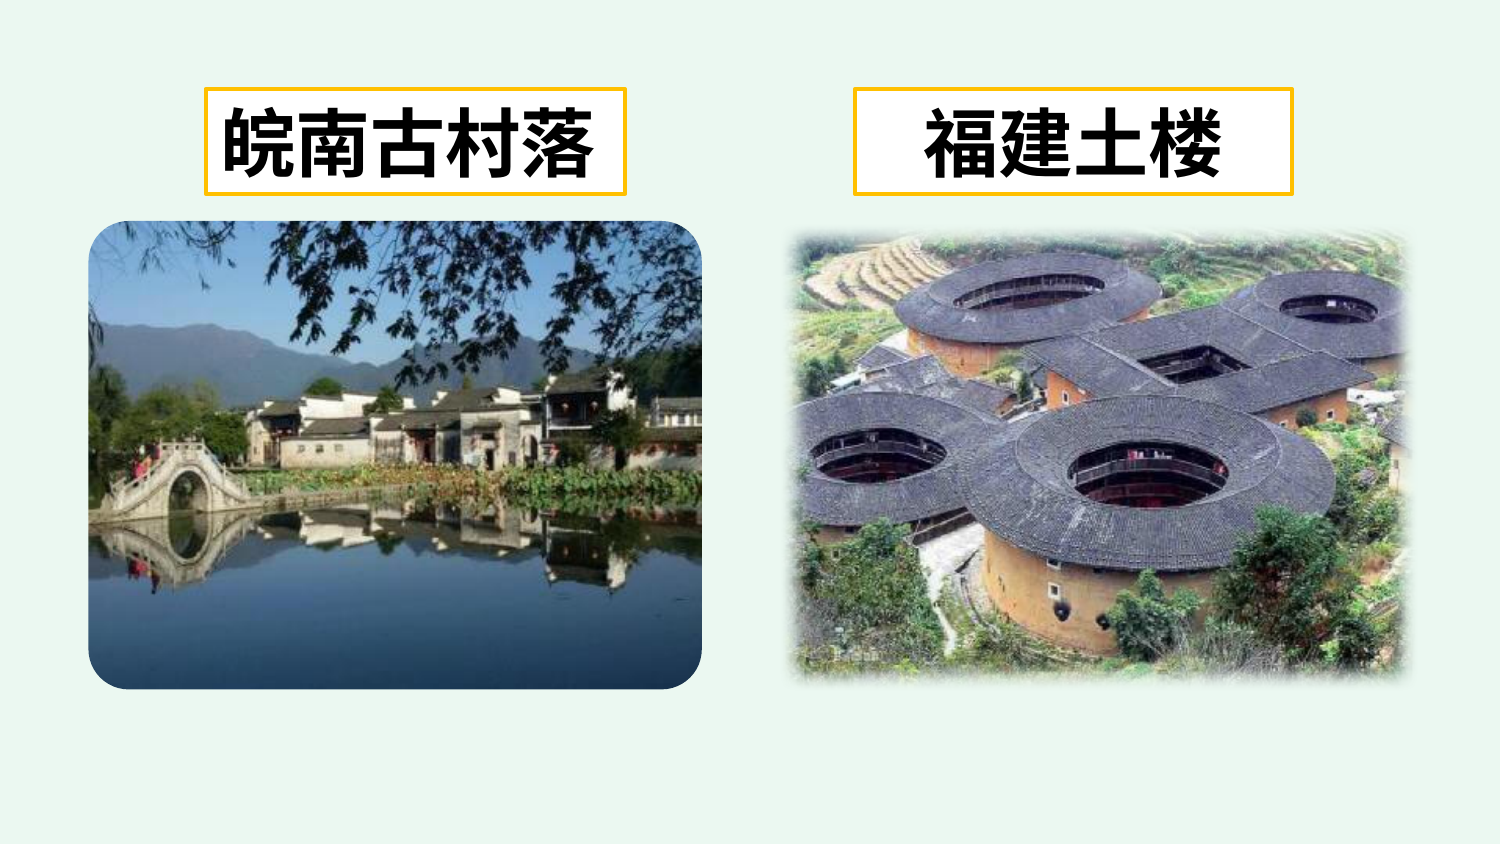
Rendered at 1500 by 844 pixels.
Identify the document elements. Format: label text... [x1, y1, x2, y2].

picture [88, 220, 703, 690]
picture [779, 223, 1419, 693]
text_box 皖南古村落 [204, 87, 627, 196]
text_box 福建土楼 [853, 87, 1294, 196]
